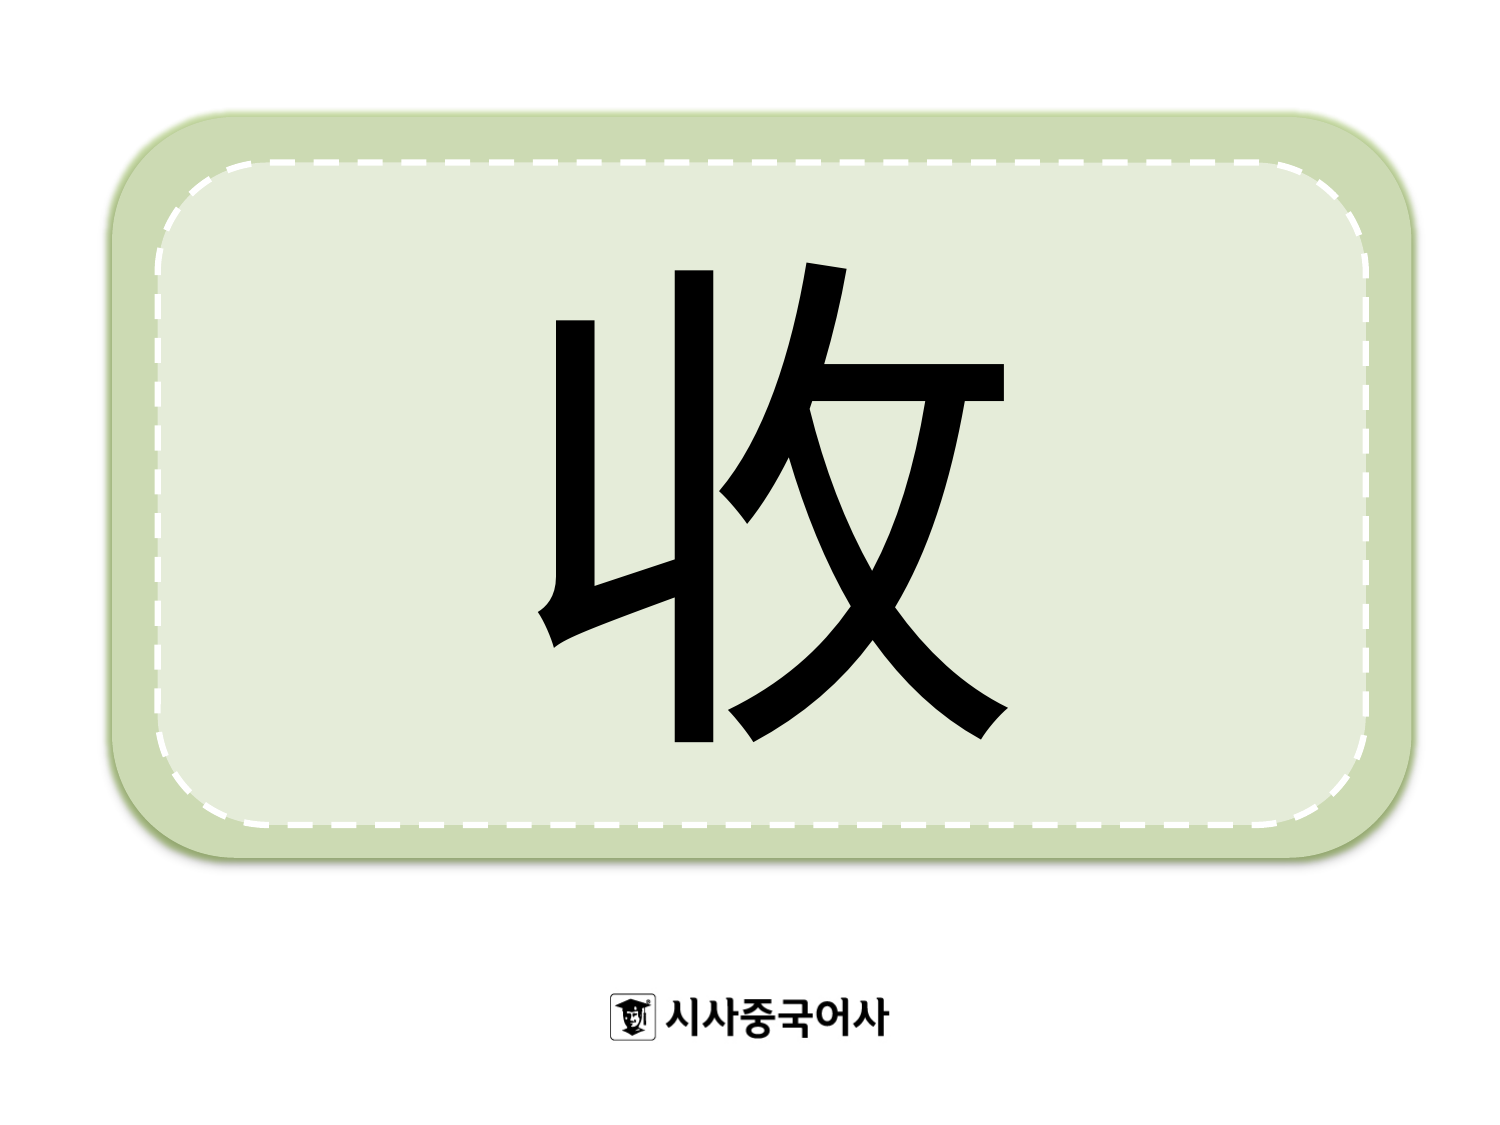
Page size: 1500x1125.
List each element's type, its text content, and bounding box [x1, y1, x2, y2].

text_box 收 [162, 160, 1371, 824]
picture [602, 987, 898, 1047]
